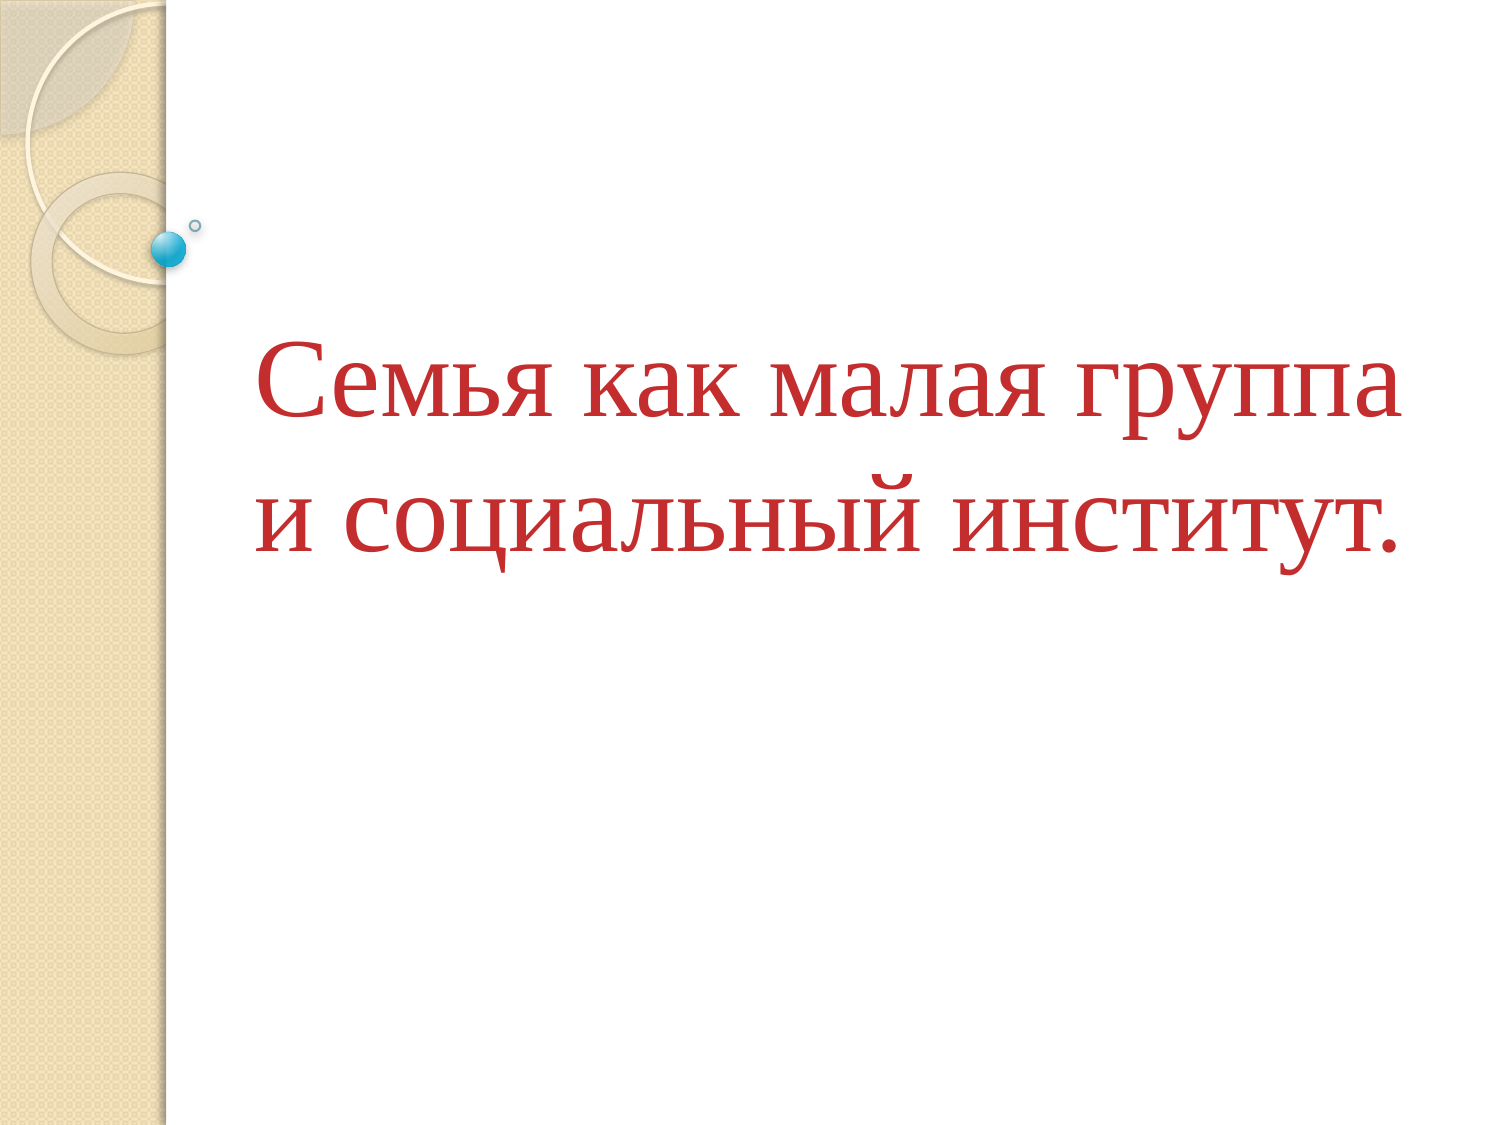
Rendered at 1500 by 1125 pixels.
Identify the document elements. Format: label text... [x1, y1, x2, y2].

subtitle Семья как малая группа и социальный институт. [234, 303, 1450, 591]
